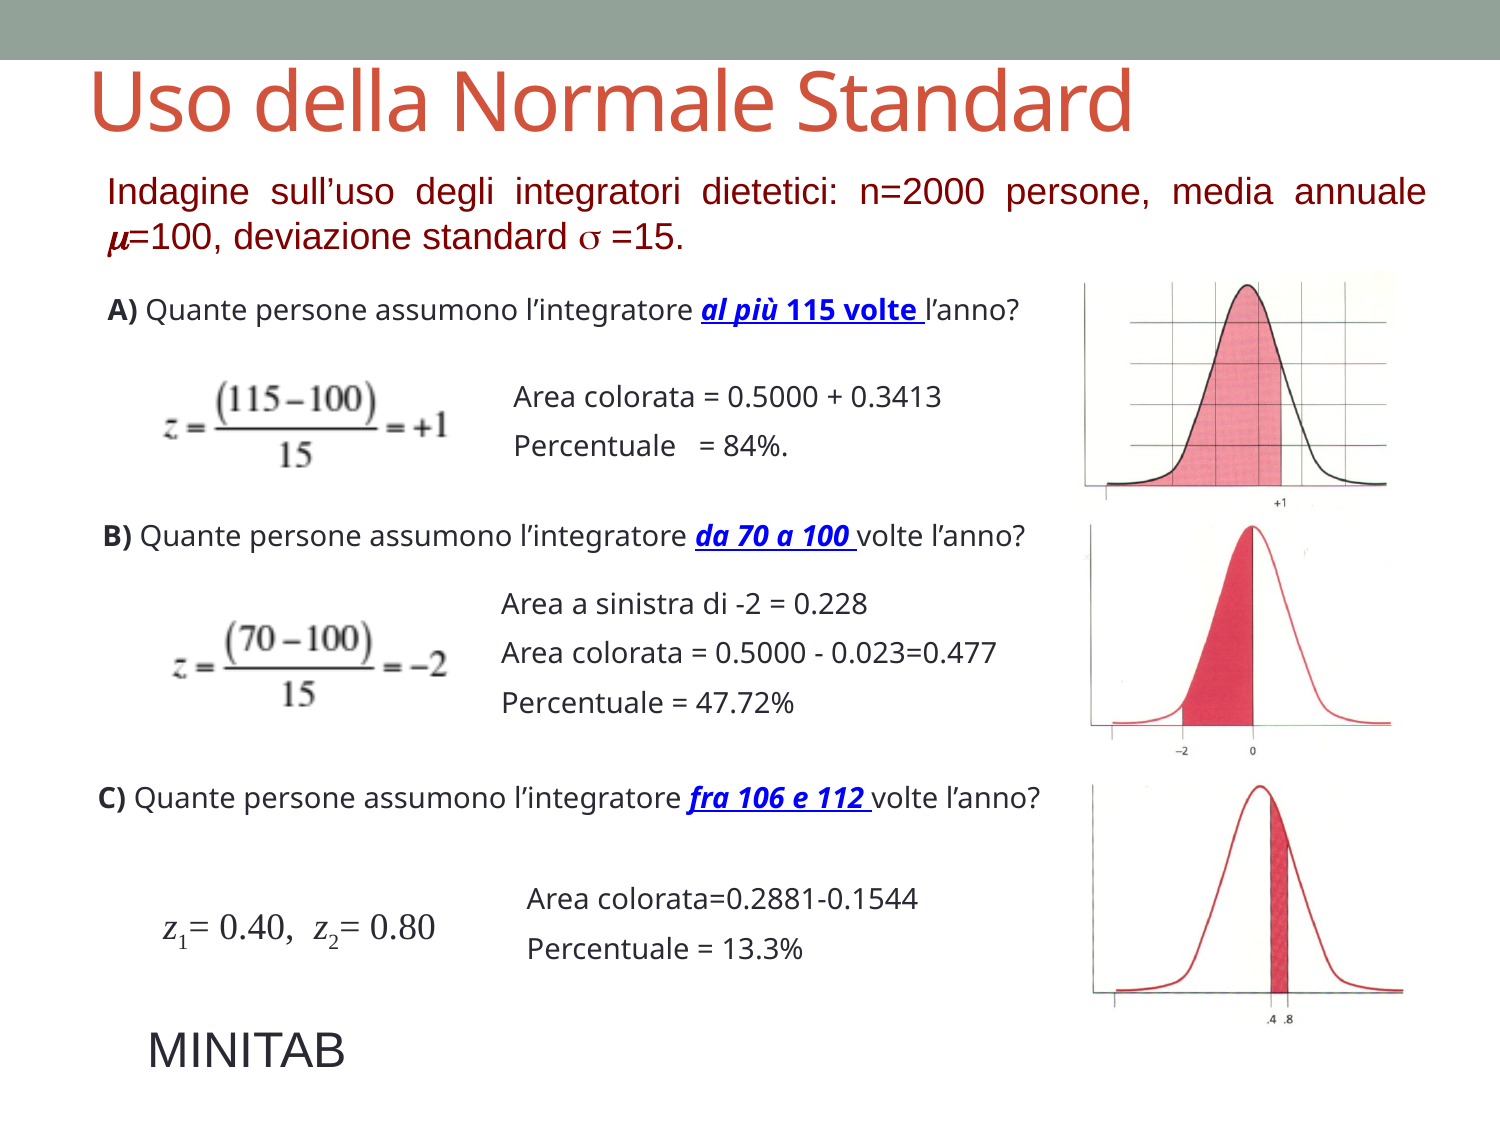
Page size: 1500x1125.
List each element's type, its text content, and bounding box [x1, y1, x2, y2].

text_box Indagine sull’uso degli integratori dietetici: n=2000 persone, media annuale m=100, deviazione standard s =15. [91, 159, 1442, 264]
text_box MINITAB [132, 1039, 486, 1086]
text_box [92, 269, 1395, 507]
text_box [82, 771, 1408, 1031]
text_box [87, 510, 1403, 761]
title Uso della Normale Standard [72, 30, 1388, 166]
